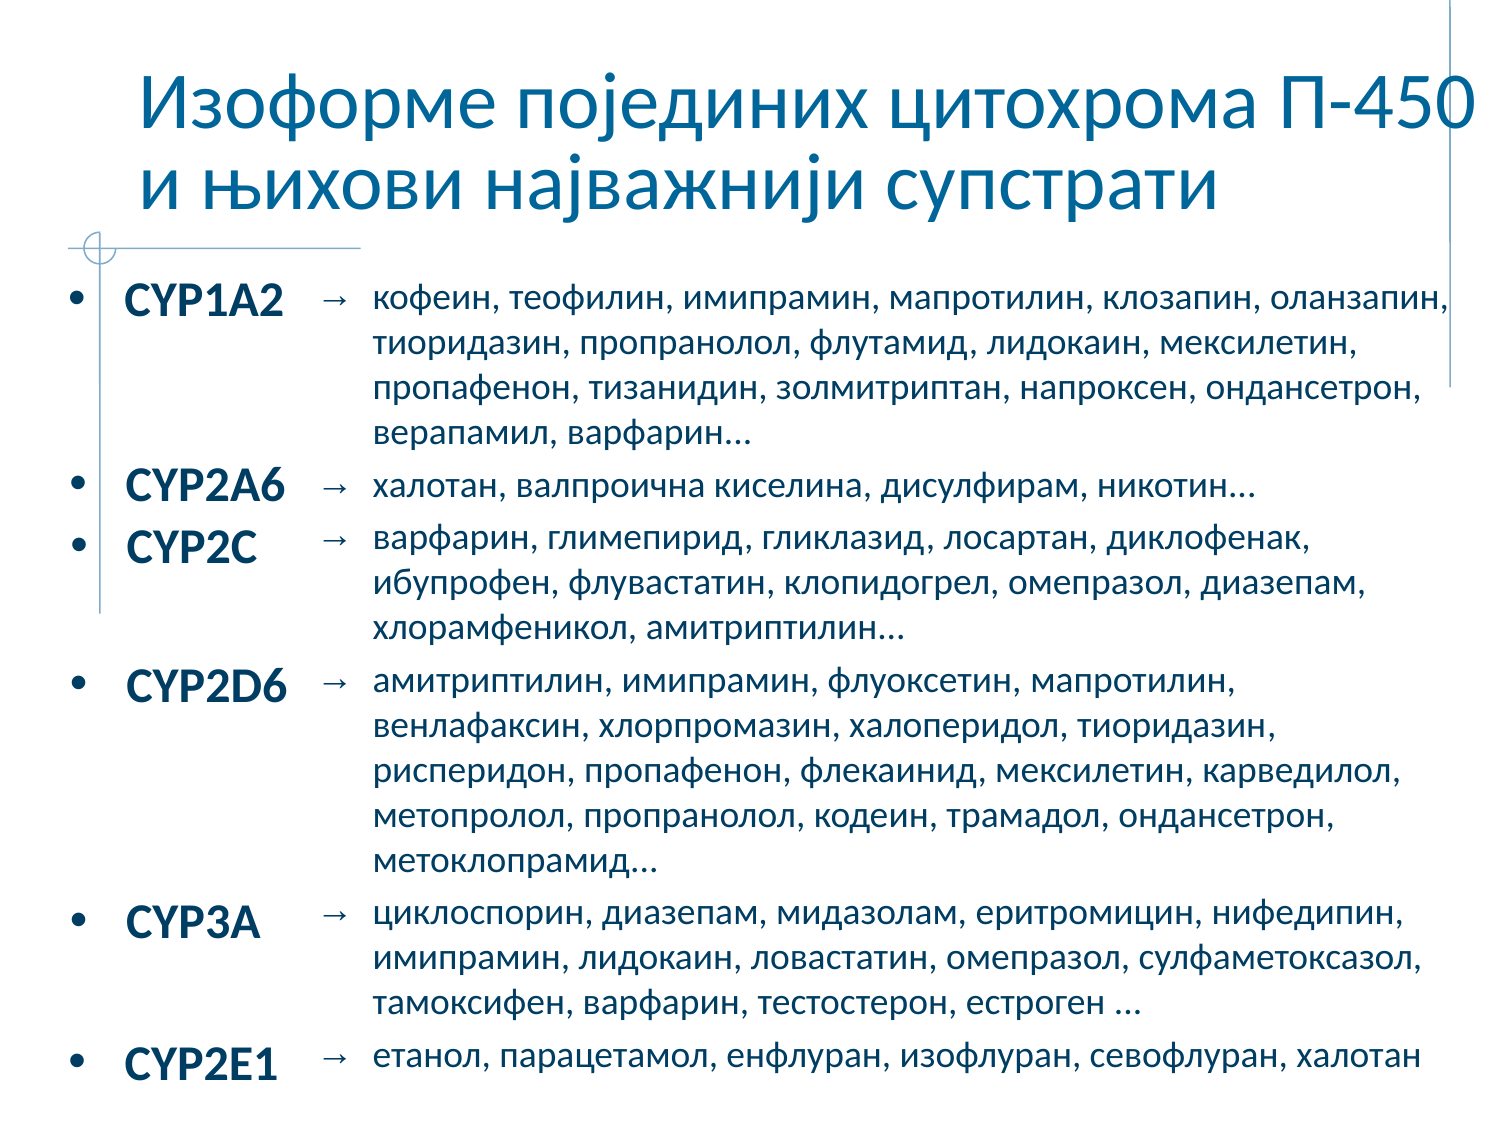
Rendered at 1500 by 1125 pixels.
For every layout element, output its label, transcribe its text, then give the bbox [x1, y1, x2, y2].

text_box CYP2D6 [55, 645, 362, 728]
list кофеин, теофилин, имипрамин, мапротилин, клозапин, оланзапин, тиоридазин, пропранолол, флутамид, лидокаин, мексилетин, пропафенон, тизанидин, золмитриптан, напроксен, ондансетрон, верапамил, варфарин... халотан, валпроична киселина, дисулфирам, никотин... варфарин, глимепирид, гликлазид, лосартан, диклофенак, ибупрофен, флувастатин, клопидогрел, омепразол, диазепам, хлорамфеникол, амитриптилин... амитриптилин, имипрамин, флуоксетин, мапротилин, венлафаксин, хлорпромазин, халоперидол, тиоридазин, рисперидон, пропафенон, флекаинид, мексилетин, карведилол, метопролол, пропранолол, кодеин, трамадол, ондансетрон, метоклопрамид... циклоспорин, диазепам, мидазолам, еритромицин, нифедипин, имипрамин, лидокаин, ловастатин, омепразол, сулфаметоксазол, тамоксифен, варфарин, тестостерон, естроген ... етанол, парацетамол, енфлуран, изофлуран, севофлуран, халотан [300, 264, 1471, 1000]
text_box CYP2C [55, 513, 362, 596]
title Изоформе појединих цитохрома П-450 и њихови најважнији супстрати [123, 49, 1500, 238]
text_box CYP2A6 [54, 444, 361, 527]
text_box CYP2Е1 [53, 1023, 360, 1106]
text_box CYP3A [55, 881, 362, 965]
list CYP1A2 [52, 265, 300, 349]
